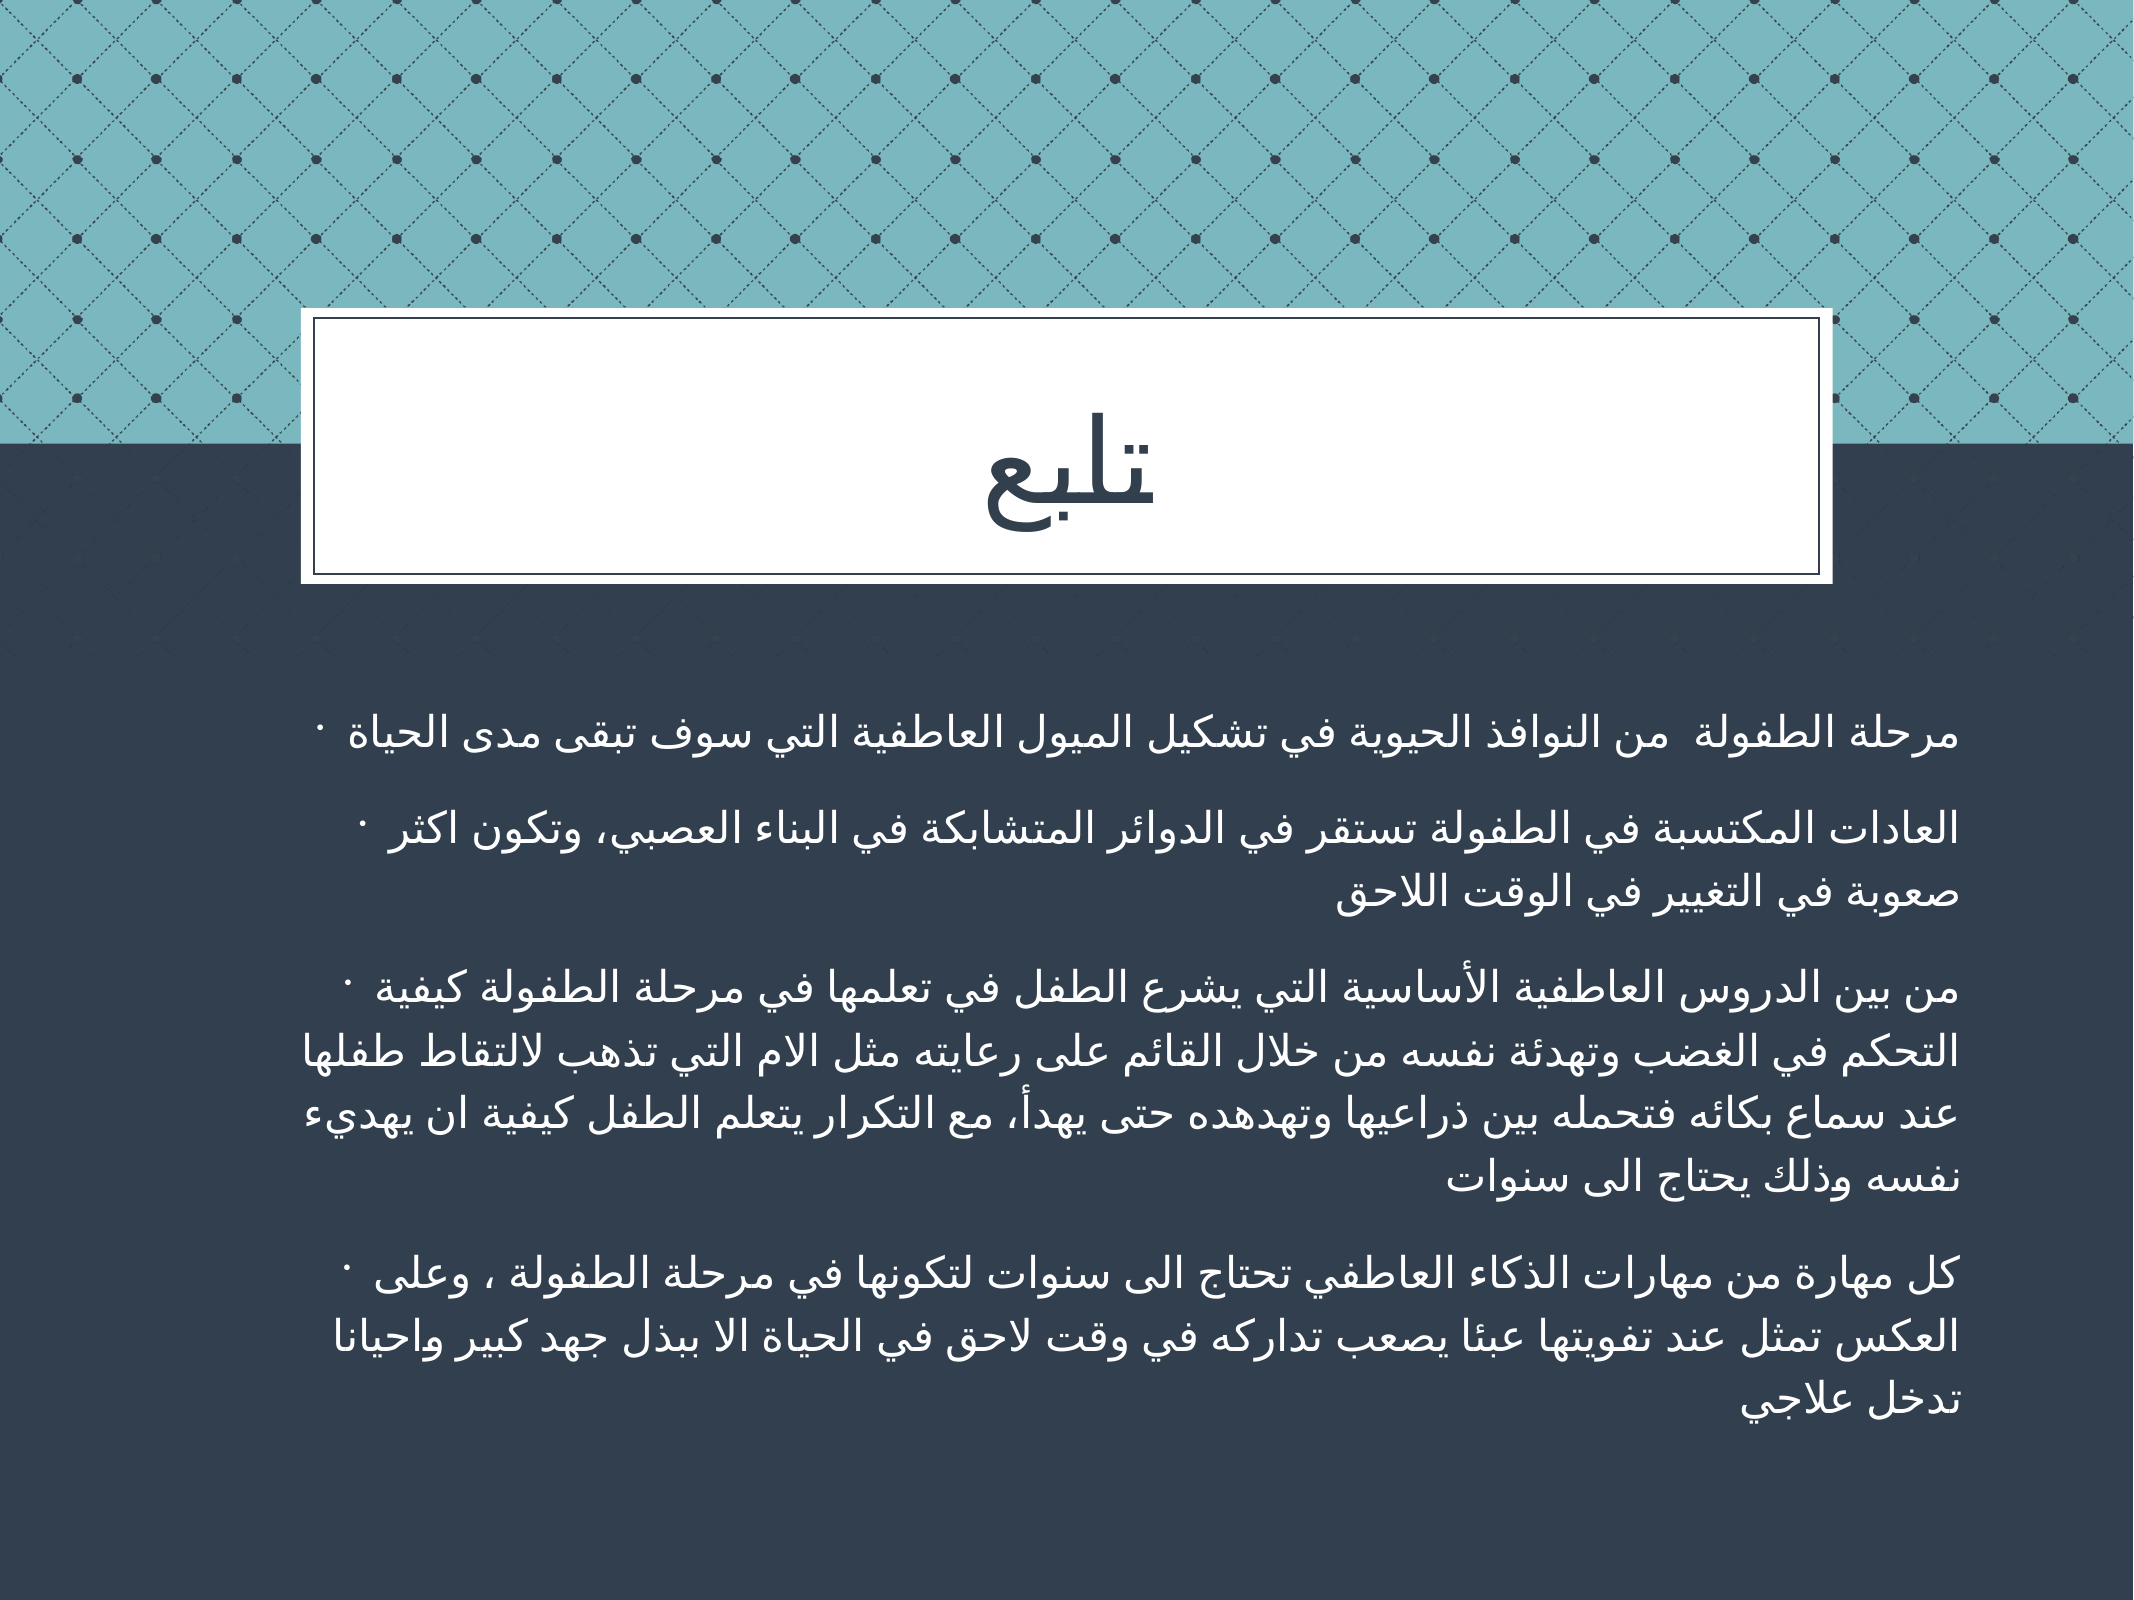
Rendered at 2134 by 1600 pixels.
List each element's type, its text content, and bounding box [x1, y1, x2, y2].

list مرحلة الطفولة من النوافذ الحيوية في تشكيل الميول العاطفية التي سوف تبقى مدى الحياة العادات المكتسبة في الطفولة تستقر في الدوائر المتشابكة في البناء العصبي، وتكون اكثر صعوبة في التغيير في الوقت اللاحق من بين الدروس العاطفية الأساسية التي يشرع الطفل في تعلمها في مرحلة الطفولة كيفية التحكم في الغضب وتهدئة نفسه من خلال القائم على رعايته مثل الام التي تذهب لالتقاط طفلها عند سماع بكائه فتحمله بين ذراعيها وتهدهده حتى يهدأ، مع التكرار يتعلم الطفل كيفية ان يهديء نفسه وذلك يحتاج الى سنوات كل مهارة من مهارات الذكاء العاطفي تحتاج الى سنوات لتكونها في مرحلة الطفولة ، وعلى العكس تمثل عند تفويتها عبئا يصعب تداركه في وقت لاحق في الحياة الا ببذل جهد كبير واحيانا تدخل علاجي [258, 676, 1963, 1440]
picture [0, 0, 2134, 657]
title تابع [301, 391, 1833, 540]
